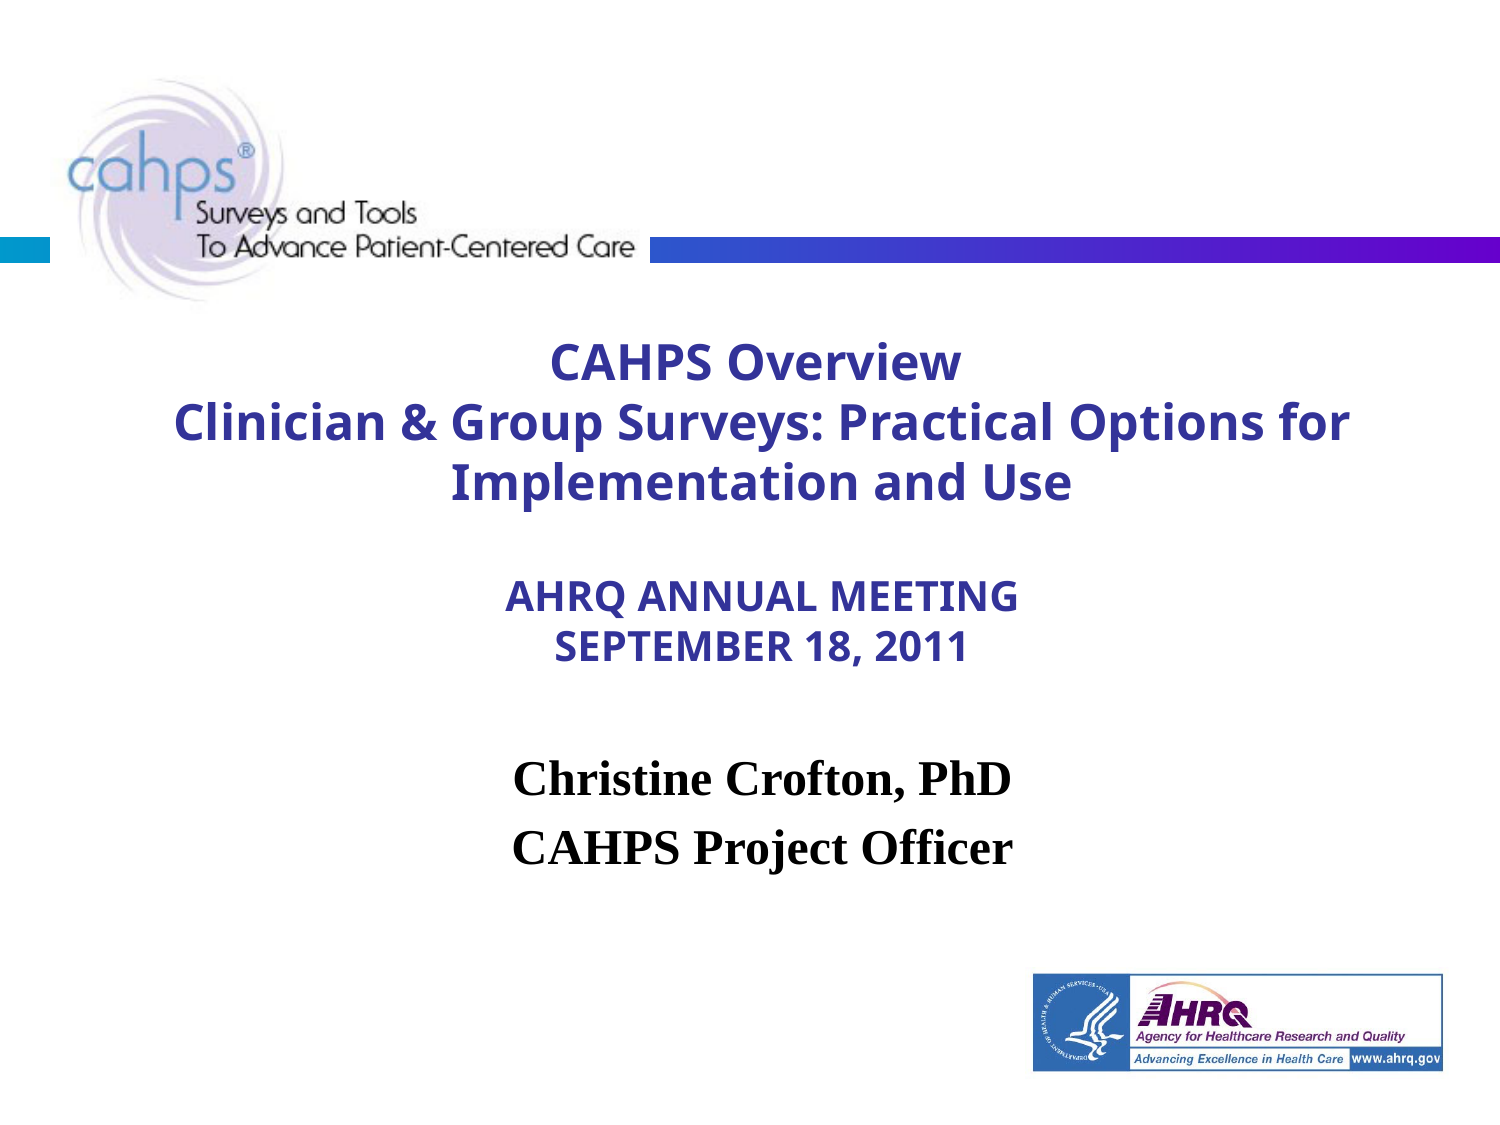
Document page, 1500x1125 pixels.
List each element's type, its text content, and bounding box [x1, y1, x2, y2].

picture [50, 75, 650, 314]
subtitle Christine Crofton, PhD CAHPS Project Officer [237, 737, 1288, 913]
picture [1025, 967, 1450, 1080]
title CAHPS Overview Clinician & Group Surveys: Practical Options for Implementation and Use AHRQ ANNUAL MEETING SEPTEMBER 18, 2011 [112, 312, 1413, 688]
